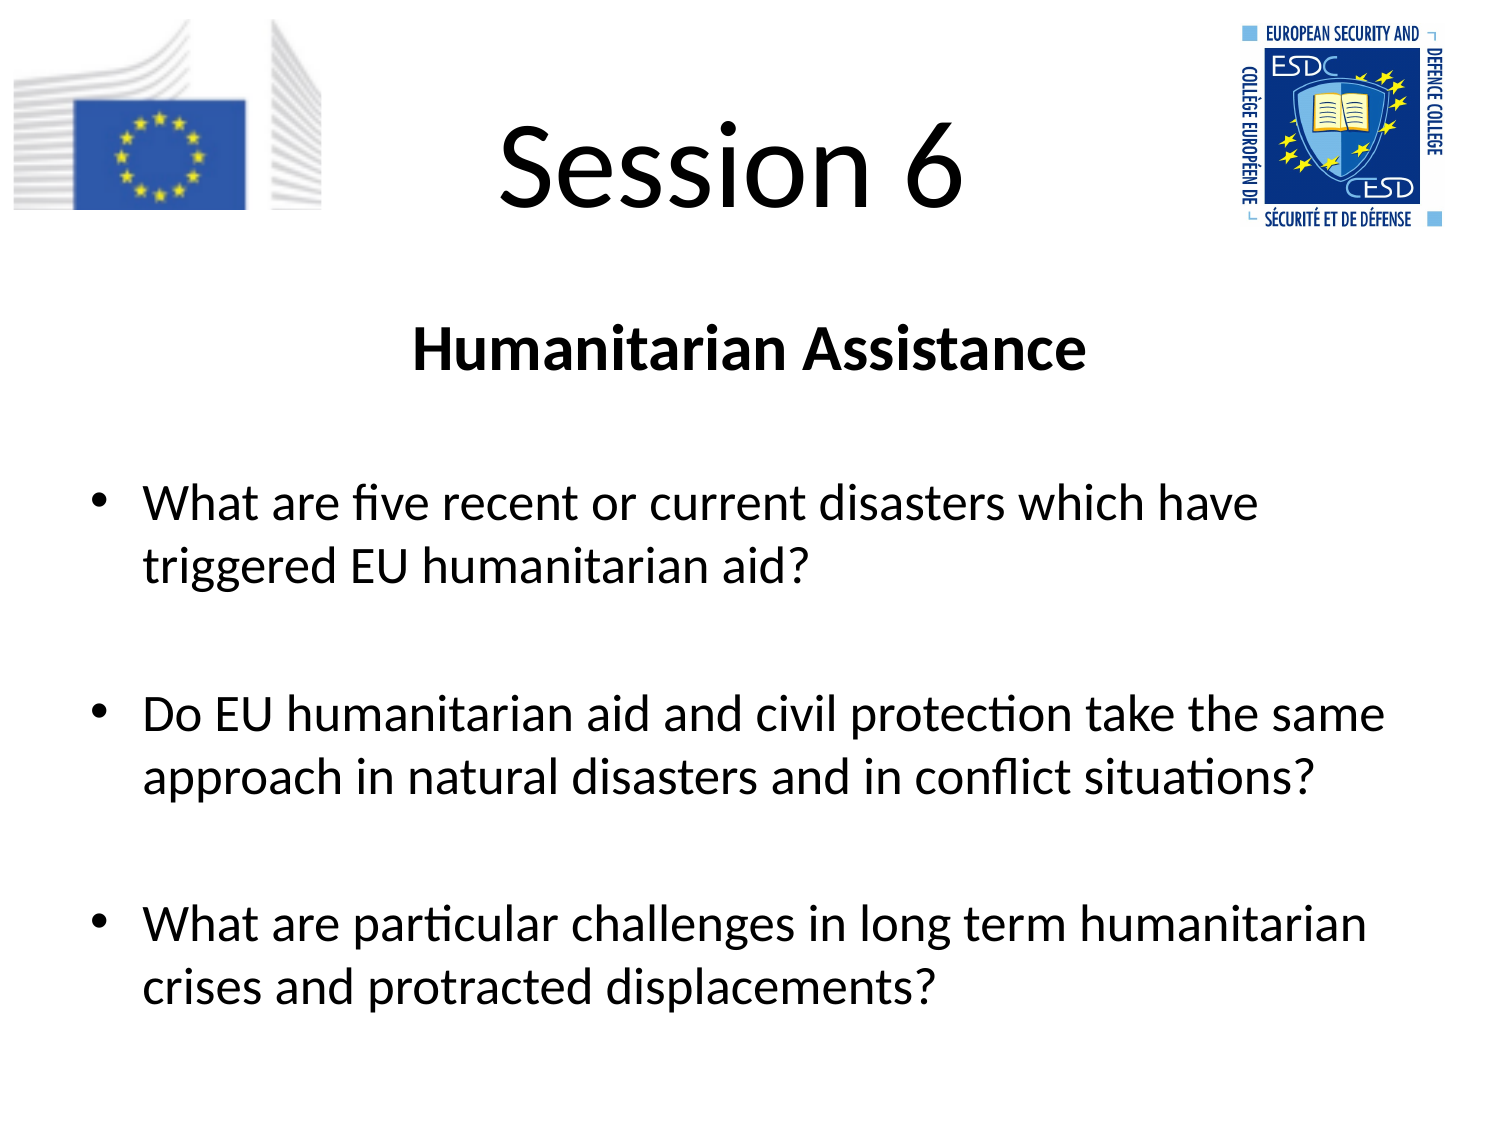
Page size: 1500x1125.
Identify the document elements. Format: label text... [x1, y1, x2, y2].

picture [1239, 23, 1446, 227]
title Session 6 [56, 63, 1407, 251]
picture [13, 19, 322, 210]
list Humanitarian Assistance What are five recent or current disasters which have triggered EU humanitarian aid? Do EU humanitarian aid and civil protection take the same approach in natural disasters and in conflict situations? What are particular challenges in long term humanitarian crises and protracted displacements? [75, 297, 1425, 1040]
